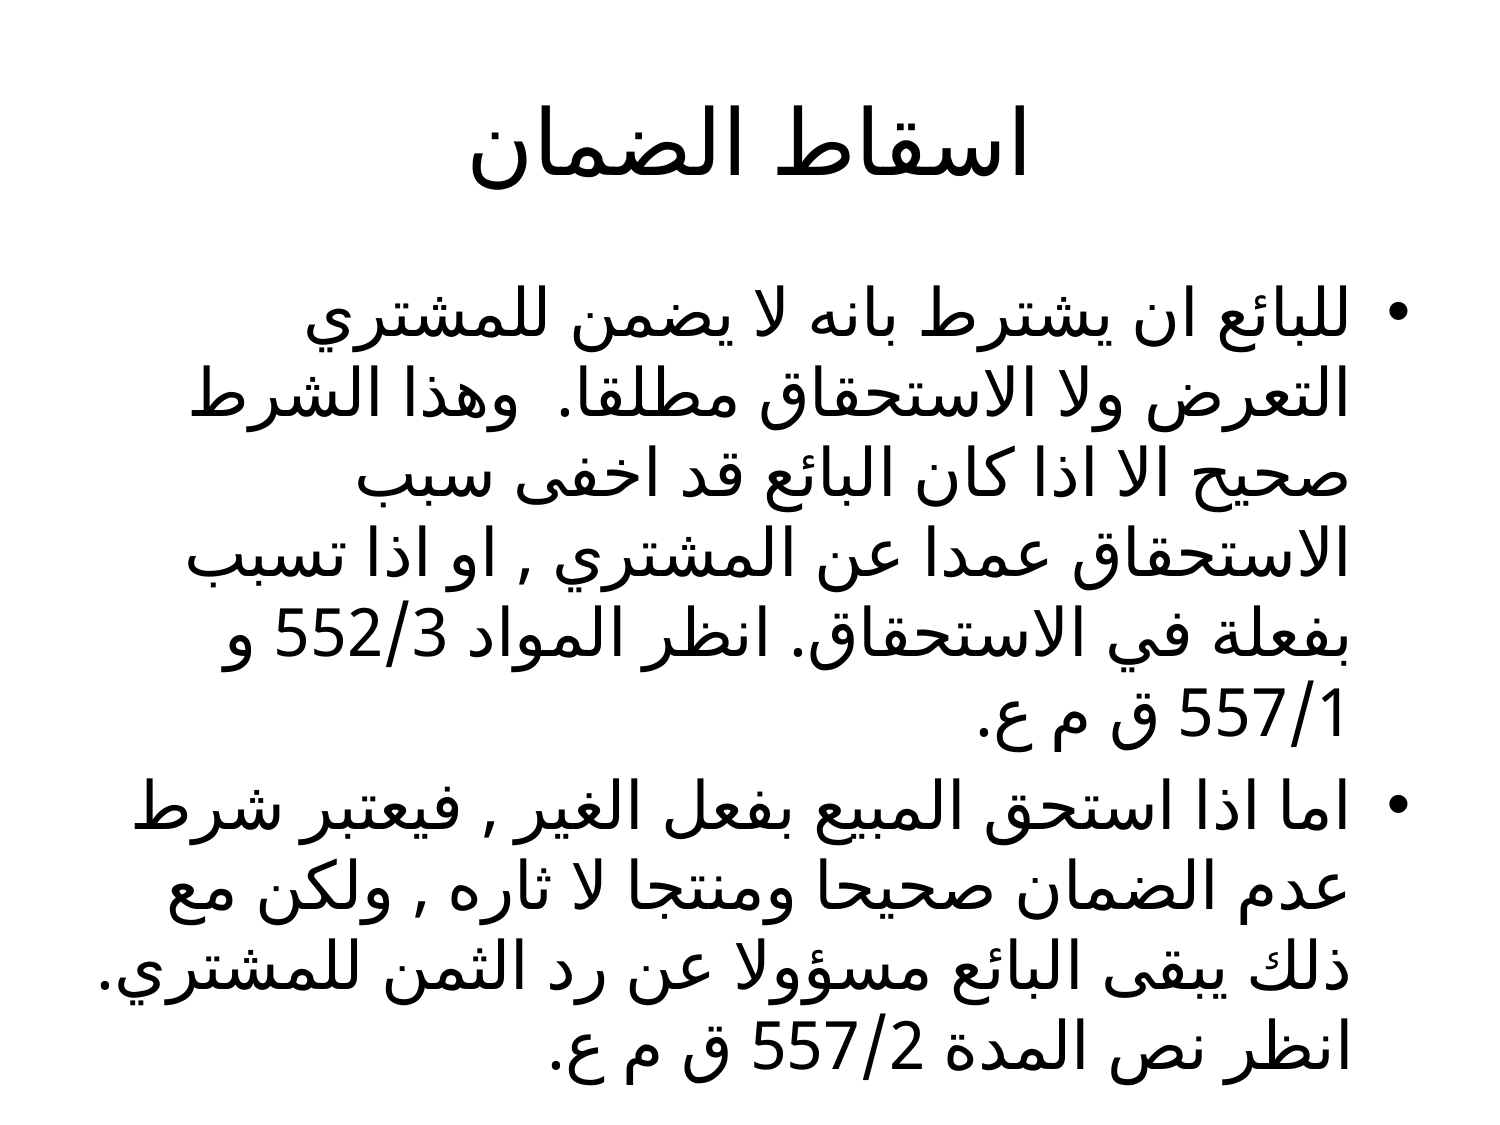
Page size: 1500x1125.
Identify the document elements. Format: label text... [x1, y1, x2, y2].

list للبائع ان يشترط بانه لا يضمن للمشتري التعرض ولا الاستحقاق مطلقا. وهذا الشرط صحيح الا اذا كان البائع قد اخفى سبب الاستحقاق عمدا عن المشتري , او اذا تسبب بفعلة في الاستحقاق. انظر المواد 552/3 و 557/1 ق م ع. اما اذا استحق المبيع بفعل الغير , فيعتبر شرط عدم الضمان صحيحا ومنتجا لا ثاره , ولكن مع ذلك يبقى البائع مسؤولا عن رد الثمن للمشتري. انظر نص المدة 557/2 ق م ع. [75, 262, 1425, 1005]
title اسقاط الضمان [75, 45, 1425, 233]
